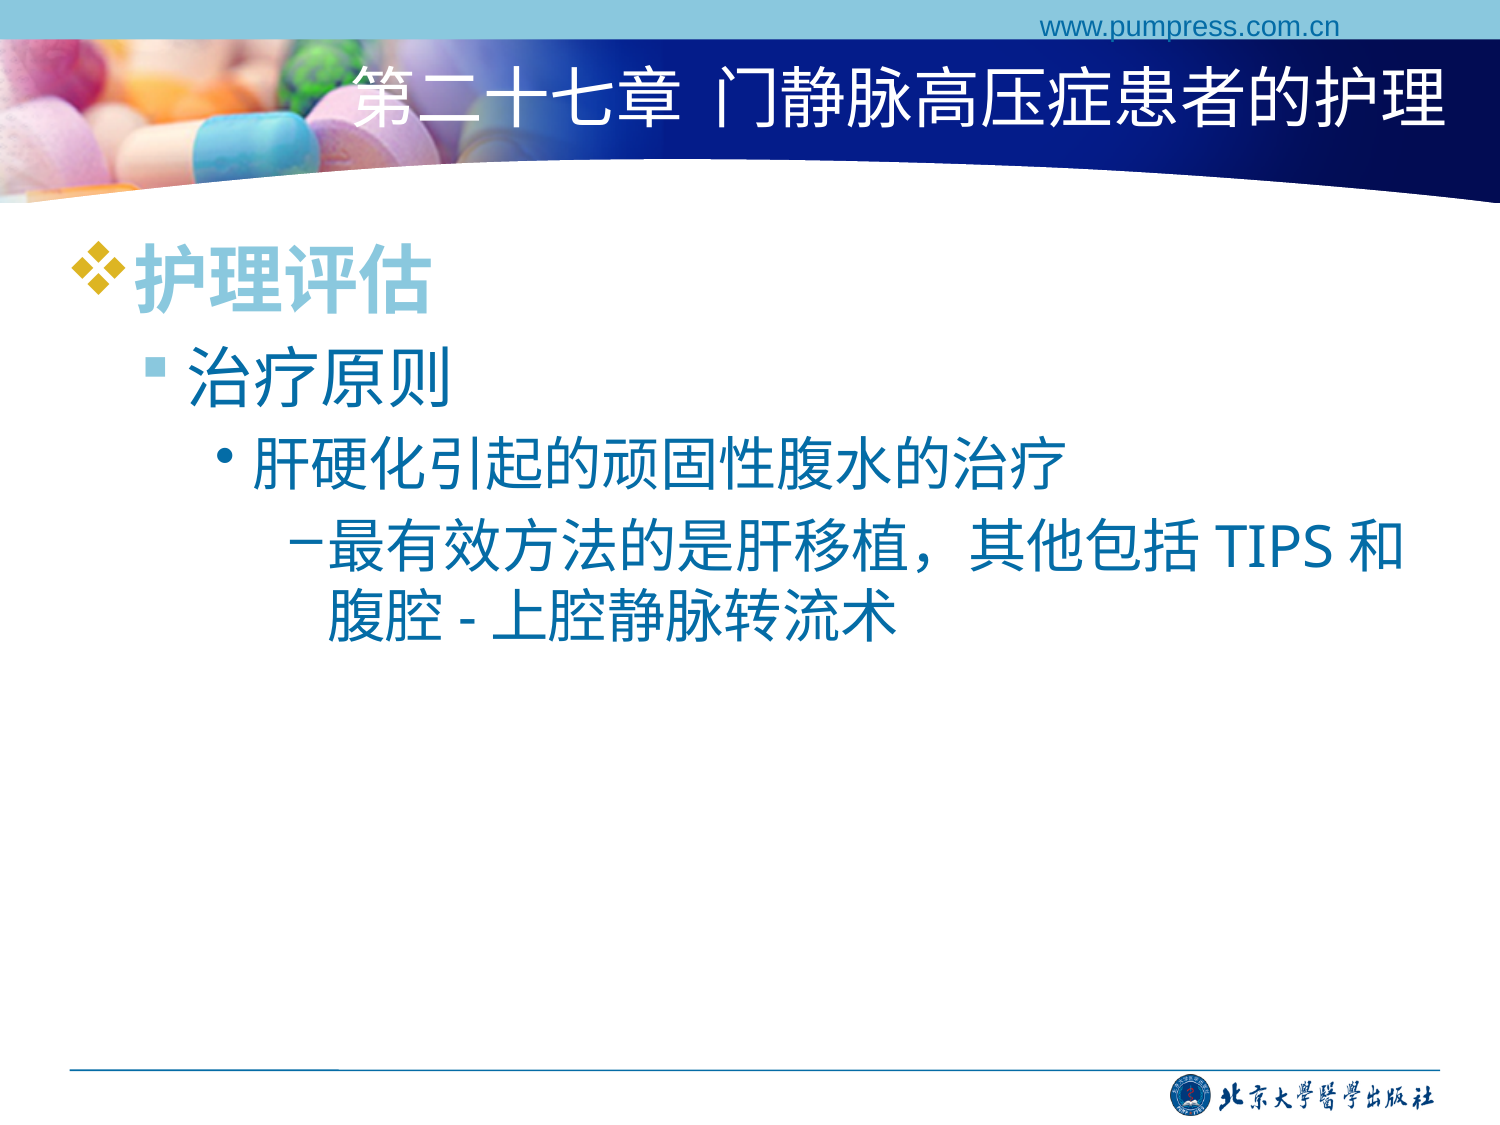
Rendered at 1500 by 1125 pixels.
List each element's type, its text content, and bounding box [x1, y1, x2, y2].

picture [1170, 1074, 1436, 1118]
picture [0, 40, 1500, 203]
title 第二十七章 门静脉高压症患者的护理 [137, 49, 1463, 143]
slide_number www.pumpress.com.cn [1025, 0, 1463, 38]
list 护理评估 治疗原则 肝硬化引起的顽固性腹水的治疗 最有效方法的是肝移植，其他包括TIPS和腹腔-上腔静脉转流术 [49, 224, 1463, 1026]
